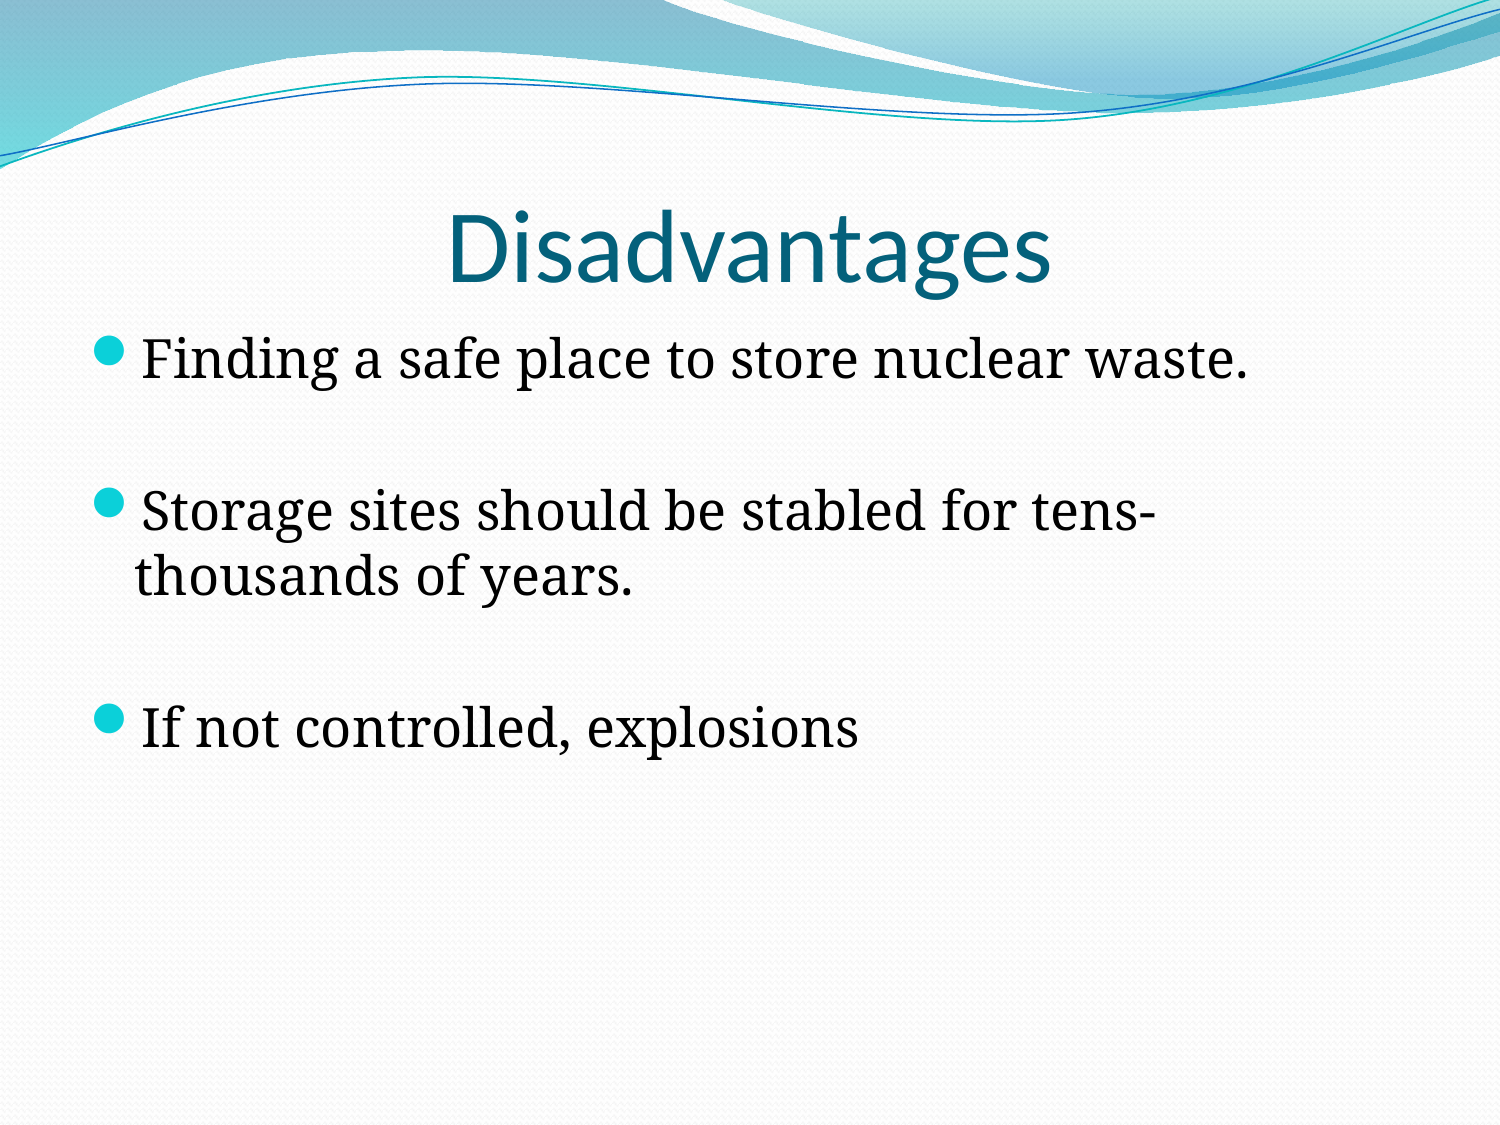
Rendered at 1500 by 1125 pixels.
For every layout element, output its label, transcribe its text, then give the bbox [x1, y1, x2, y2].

list Finding a safe place to store nuclear waste. Storage sites should be stabled for tens-thousands of years. If not controlled, explosions [75, 317, 1425, 1038]
title Disadvantages [75, 115, 1425, 303]
